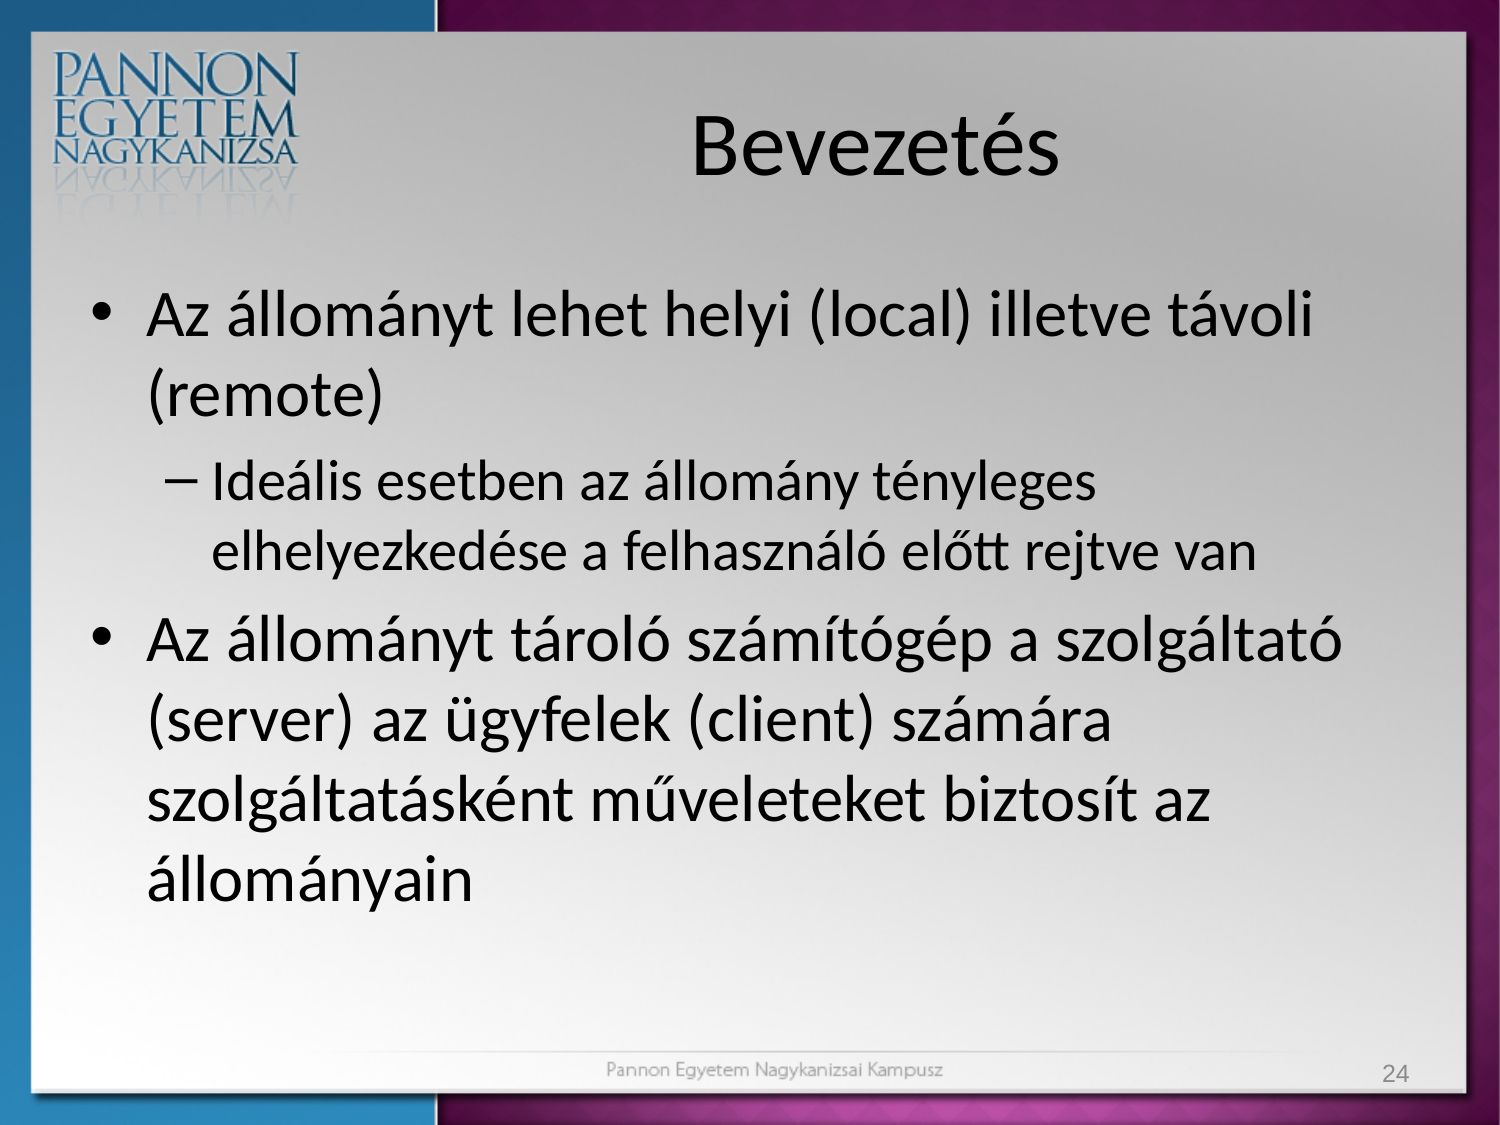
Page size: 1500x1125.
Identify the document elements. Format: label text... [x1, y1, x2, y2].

slide_number 24 [1074, 1042, 1425, 1103]
list Az állományt lehet helyi (local) illetve távoli (remote) Ideális esetben az állomány tényleges elhelyezkedése a felhasználó előtt rejtve van Az állományt tároló számítógép a szolgáltató (server) az ügyfelek (client) számára szolgáltatásként műveleteket biztosít az állományain [75, 262, 1425, 1038]
title Bevezetés [328, 45, 1425, 233]
picture [0, 0, 1500, 1125]
